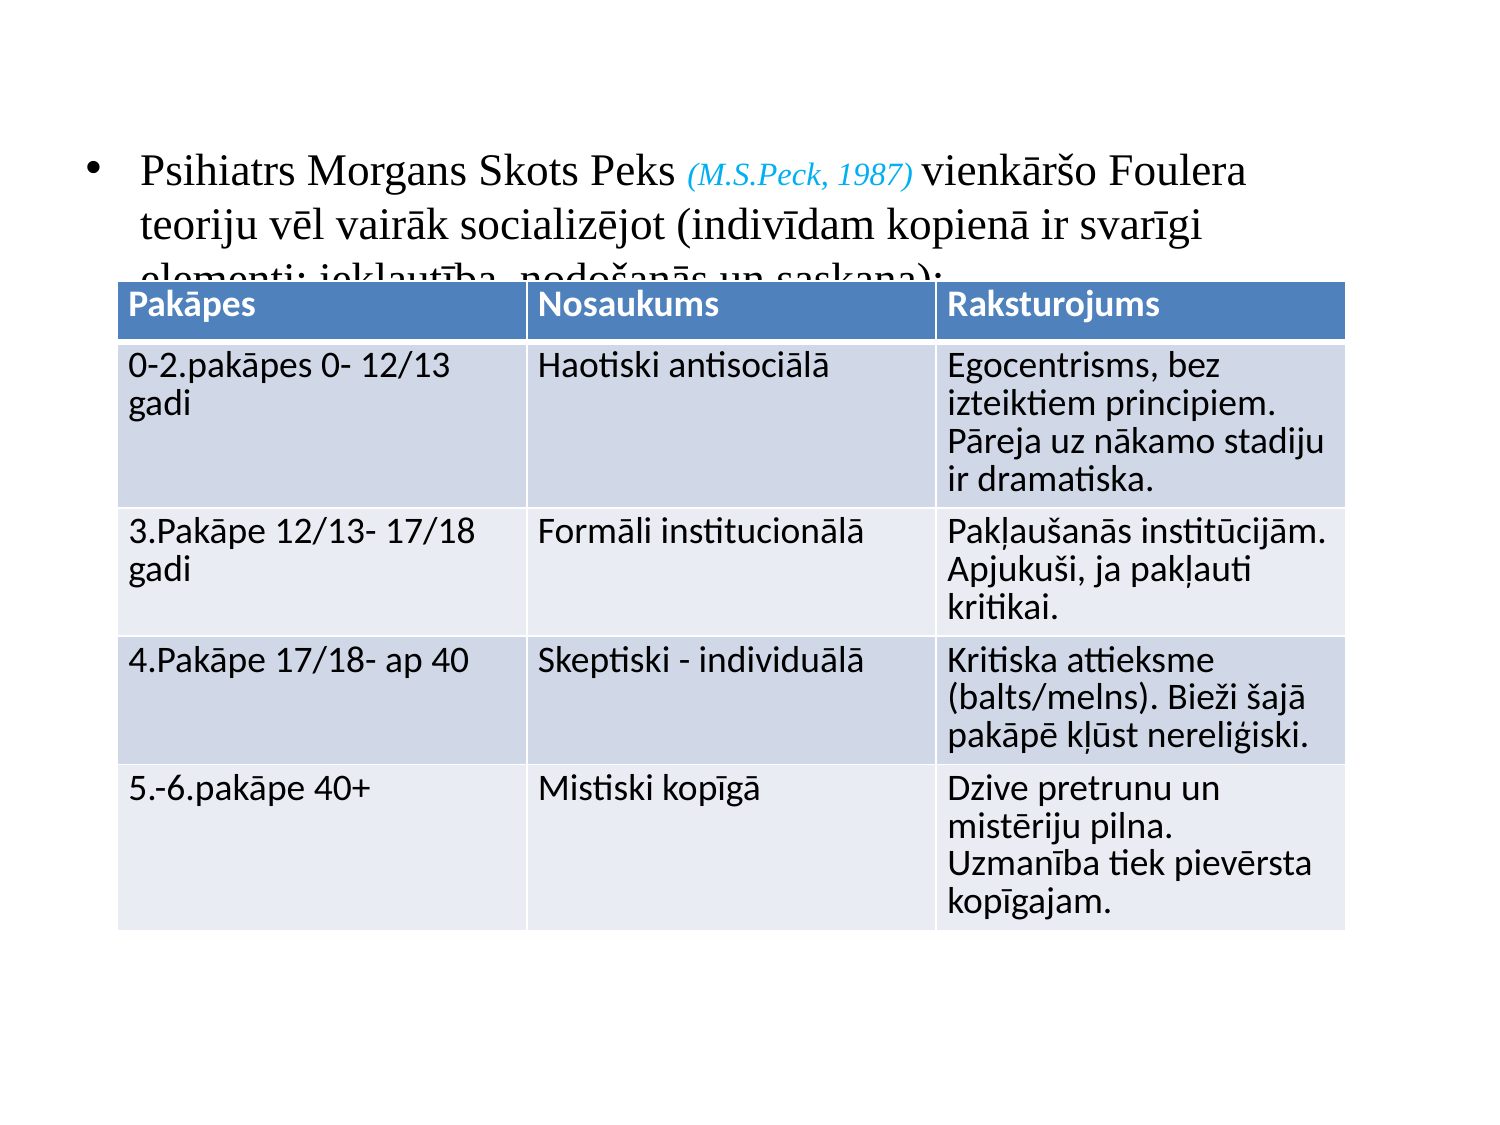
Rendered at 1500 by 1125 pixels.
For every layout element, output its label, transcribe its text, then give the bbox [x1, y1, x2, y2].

table_header Pakāpes [118, 282, 526, 339]
table_header Nosaukums [528, 282, 935, 339]
table_cell Dzive pretrunu un mistēriju pilna. Uzmanība tiek pievērsta kopīgajam. [937, 765, 1345, 930]
table_cell Haotiski antisociālā [528, 345, 935, 507]
table_cell Pakļaušanās institūcijām. Apjukuši, ja pakļauti kritikai. [937, 509, 1345, 635]
table_cell 3.Pakāpe 12/13- 17/18 gadi [118, 509, 526, 635]
table_cell Kritiska attieksme (balts/melns). Bieži šajā pakāpē kļūst nereliģiski. [937, 637, 1345, 764]
list Psihiatrs Morgans Skots Peks (M.S.Peck, 1987) vienkāršo Foulera teoriju vēl vairāk socializējot (indivīdam kopienā ir svarīgi elementi: iekļautība, nodošanās un saskaņa): [70, 132, 1348, 315]
table_header Raksturojums [937, 282, 1345, 339]
table_cell 0-2.pakāpes 0- 12/13 gadi [118, 345, 526, 507]
table_cell 5.-6.pakāpe 40+ [118, 765, 526, 930]
table_cell 4.Pakāpe 17/18- ap 40 [118, 637, 526, 764]
table_cell Egocentrisms, bez izteiktiem principiem. Pāreja uz nākamo stadiju ir dramatiska. [937, 345, 1345, 507]
table_cell Formāli institucionālā [528, 509, 935, 635]
table_cell Skeptiski - individuālā [528, 637, 935, 764]
table_cell Mistiski kopīgā [528, 765, 935, 930]
